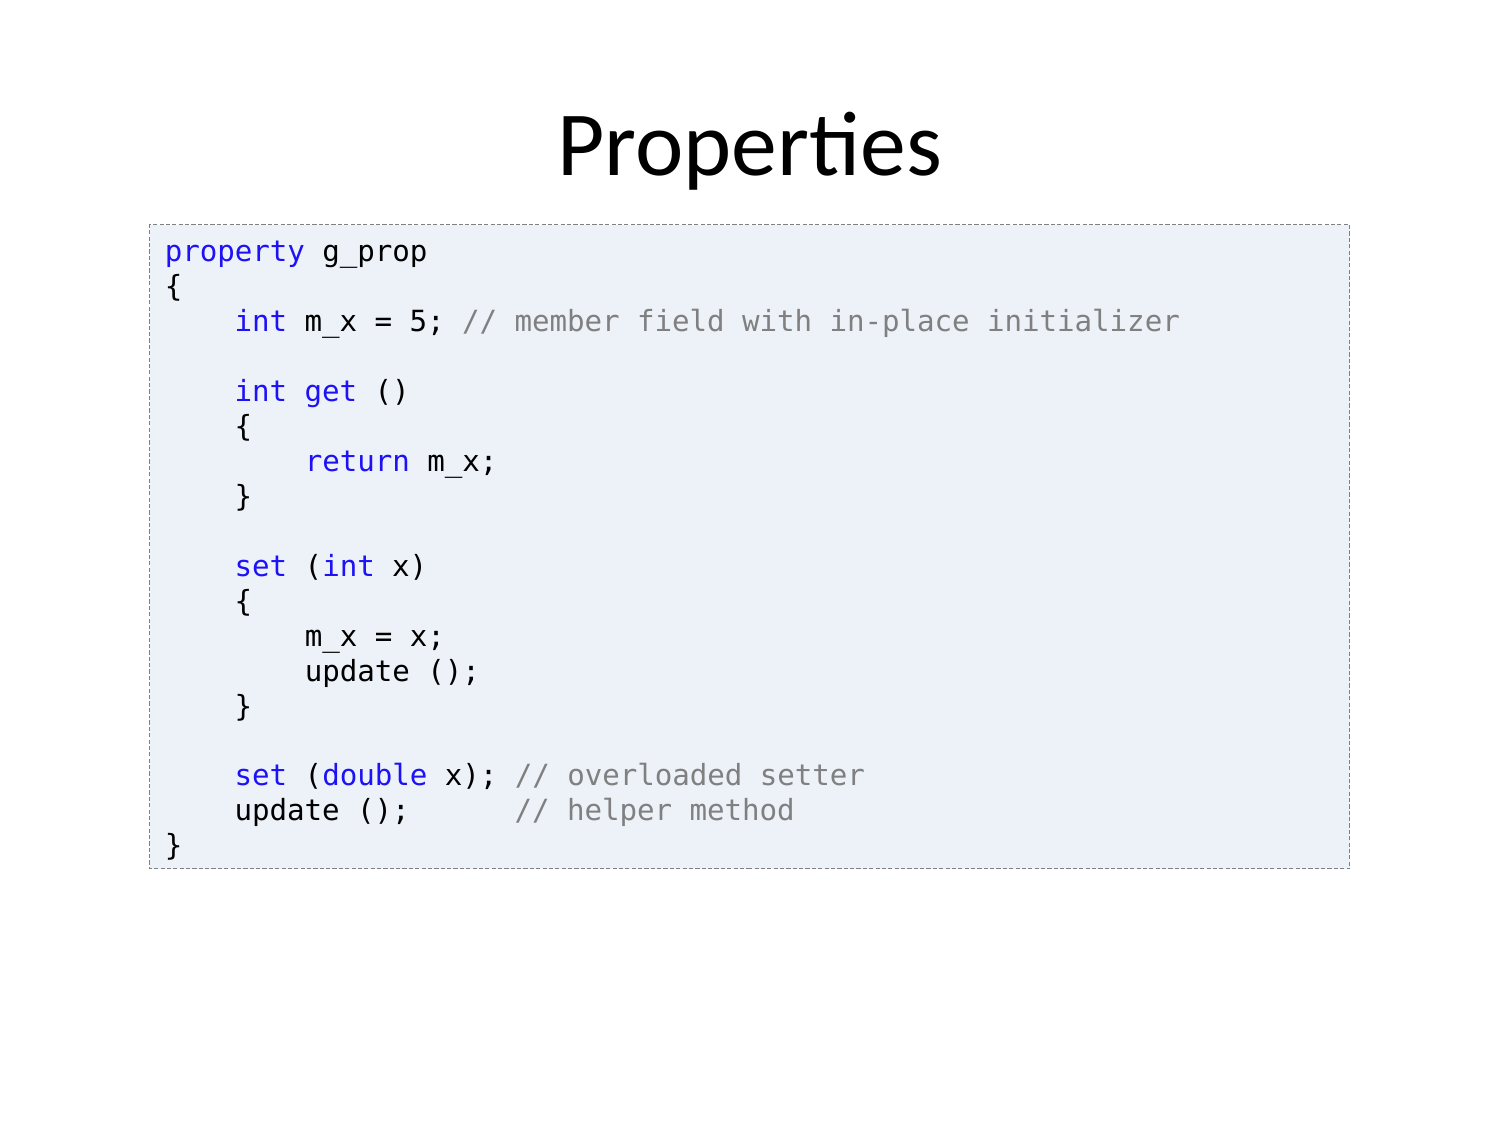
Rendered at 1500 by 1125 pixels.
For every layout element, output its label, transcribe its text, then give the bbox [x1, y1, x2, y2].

text_box property g_prop { int m_x = 5; // member field with in-place initializer int get () { return m_x; } set (int x) { m_x = x; update (); } set (double x); // overloaded setter update (); // helper method } [149, 224, 1350, 869]
title Properties [75, 45, 1425, 233]
